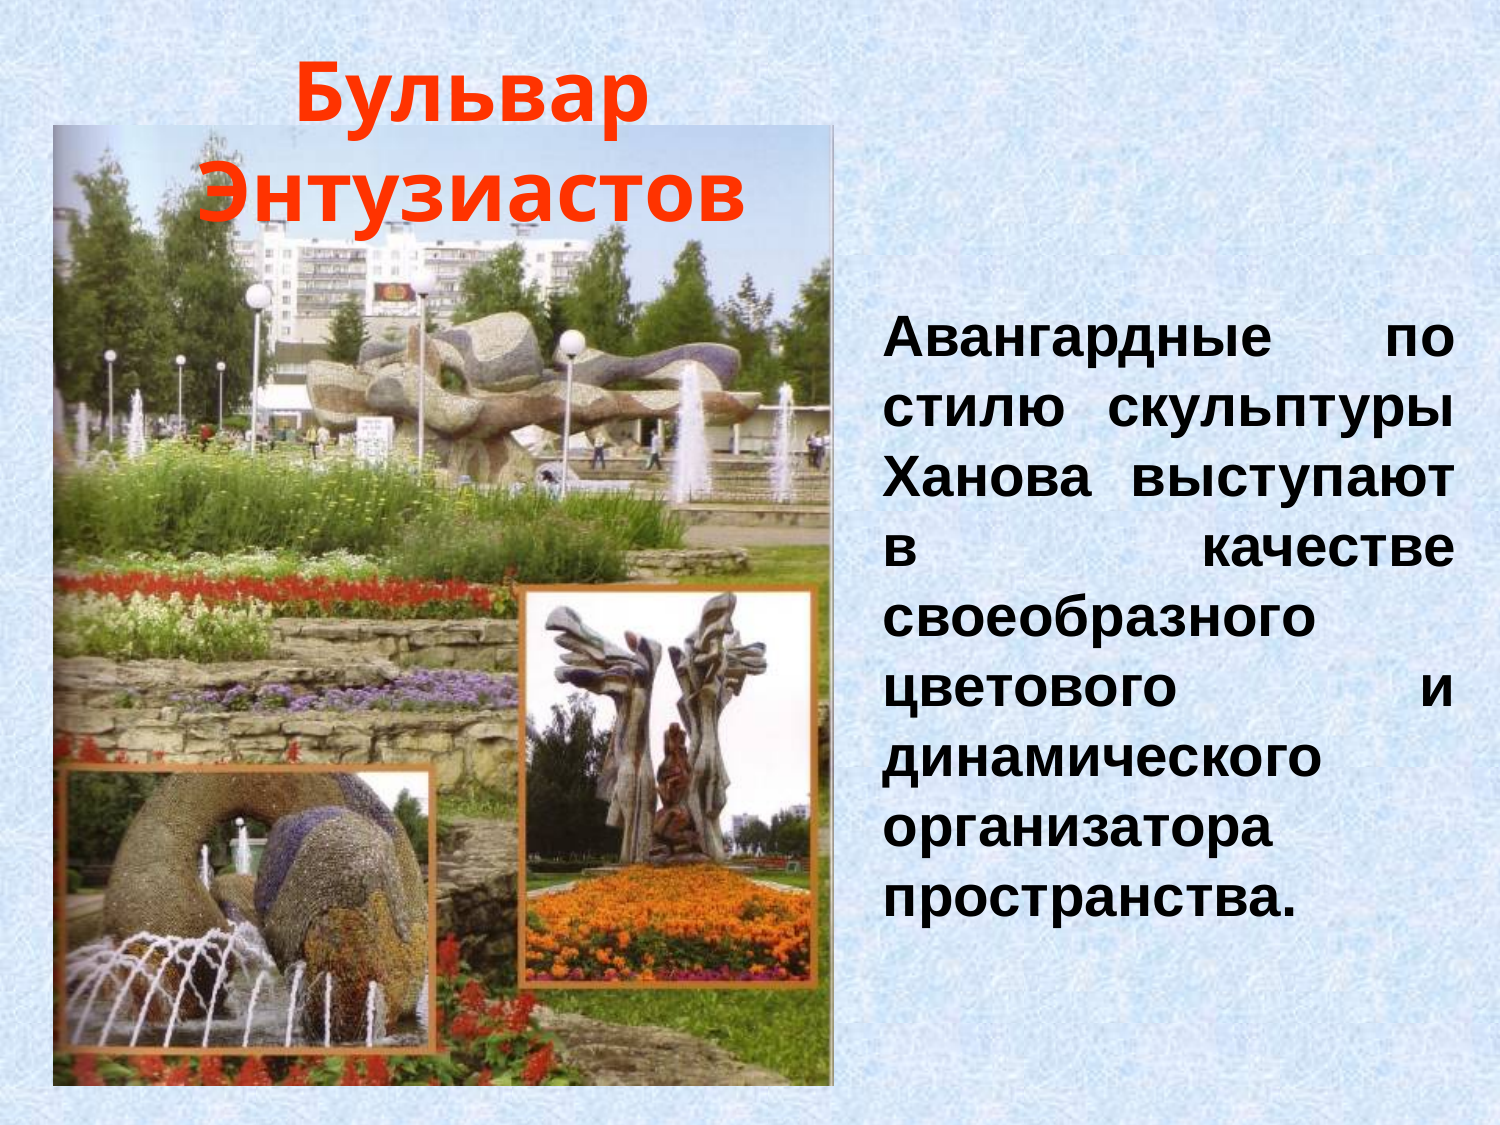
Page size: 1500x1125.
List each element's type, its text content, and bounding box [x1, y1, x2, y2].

text_box Авангардные по стилю скульптуры Ханова выступают в качестве своеобразного цветового и динамического организатора пространства. [868, 290, 1471, 936]
text_box Бульвар Энтузиастов [64, 30, 880, 246]
picture [0, 0, 1500, 1125]
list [52, 125, 834, 1086]
